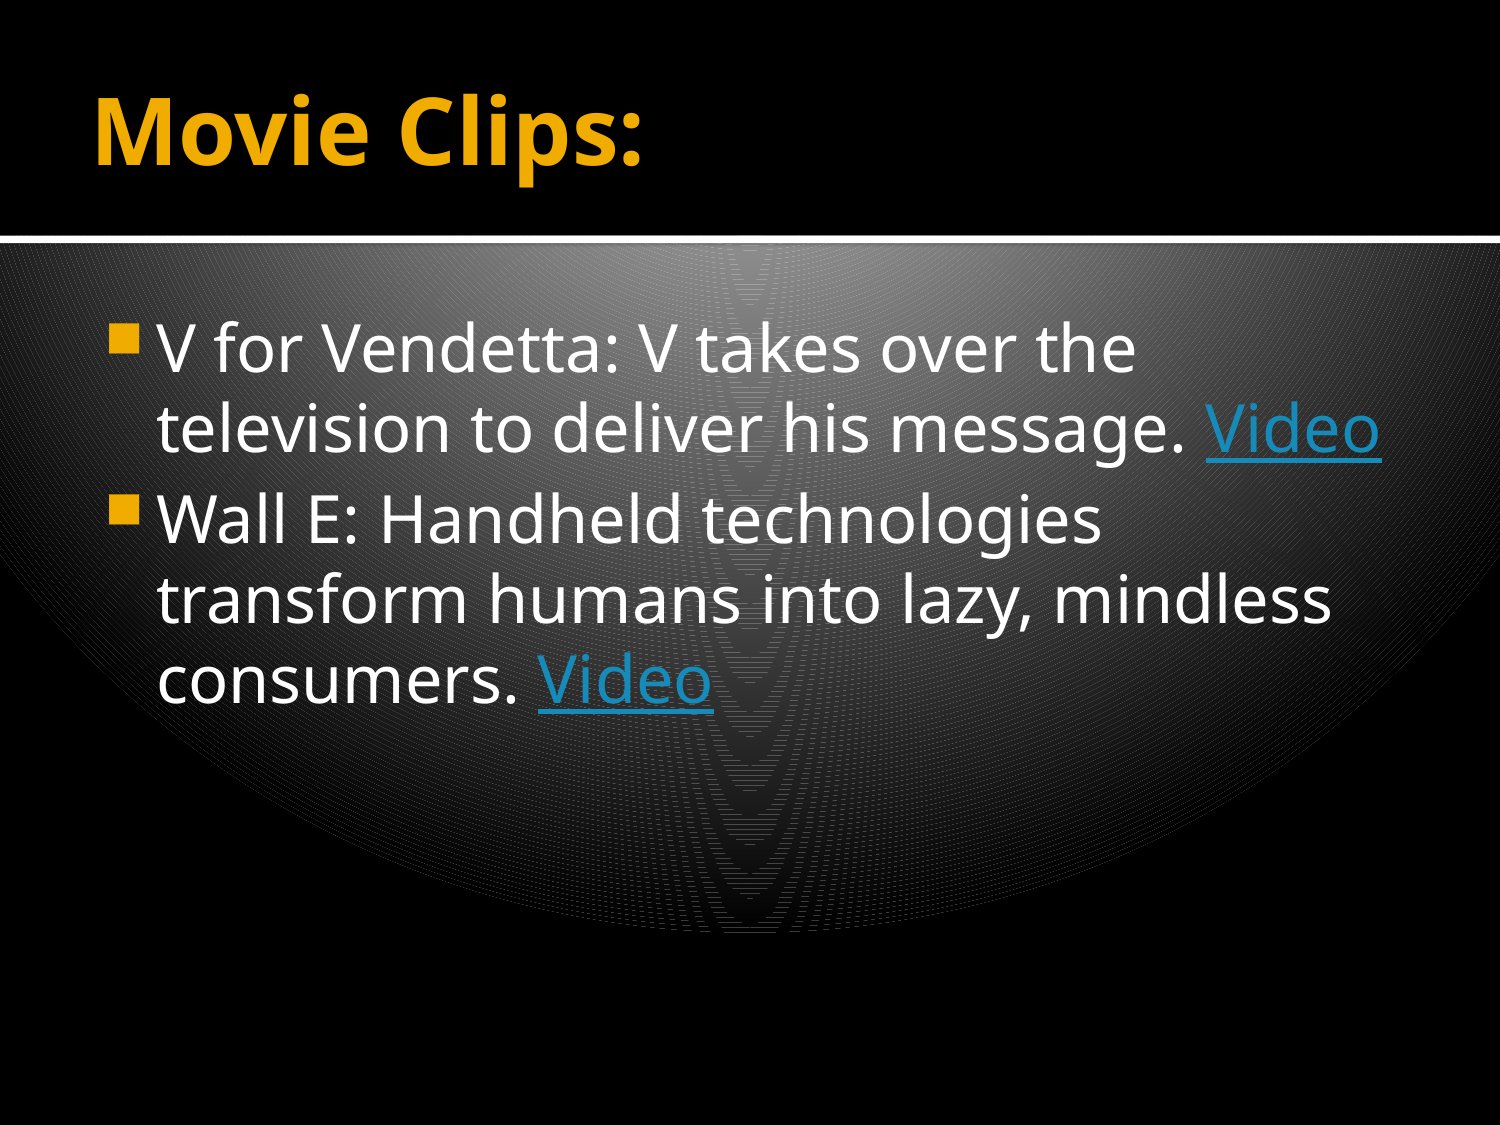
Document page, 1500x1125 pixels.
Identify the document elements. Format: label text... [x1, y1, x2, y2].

title Movie Clips: [75, 25, 1425, 231]
list V for Vendetta: V takes over the television to deliver his message. Video Wall E: Handheld technologies transform humans into lazy, mindless consumers. Video [75, 291, 1425, 1050]
